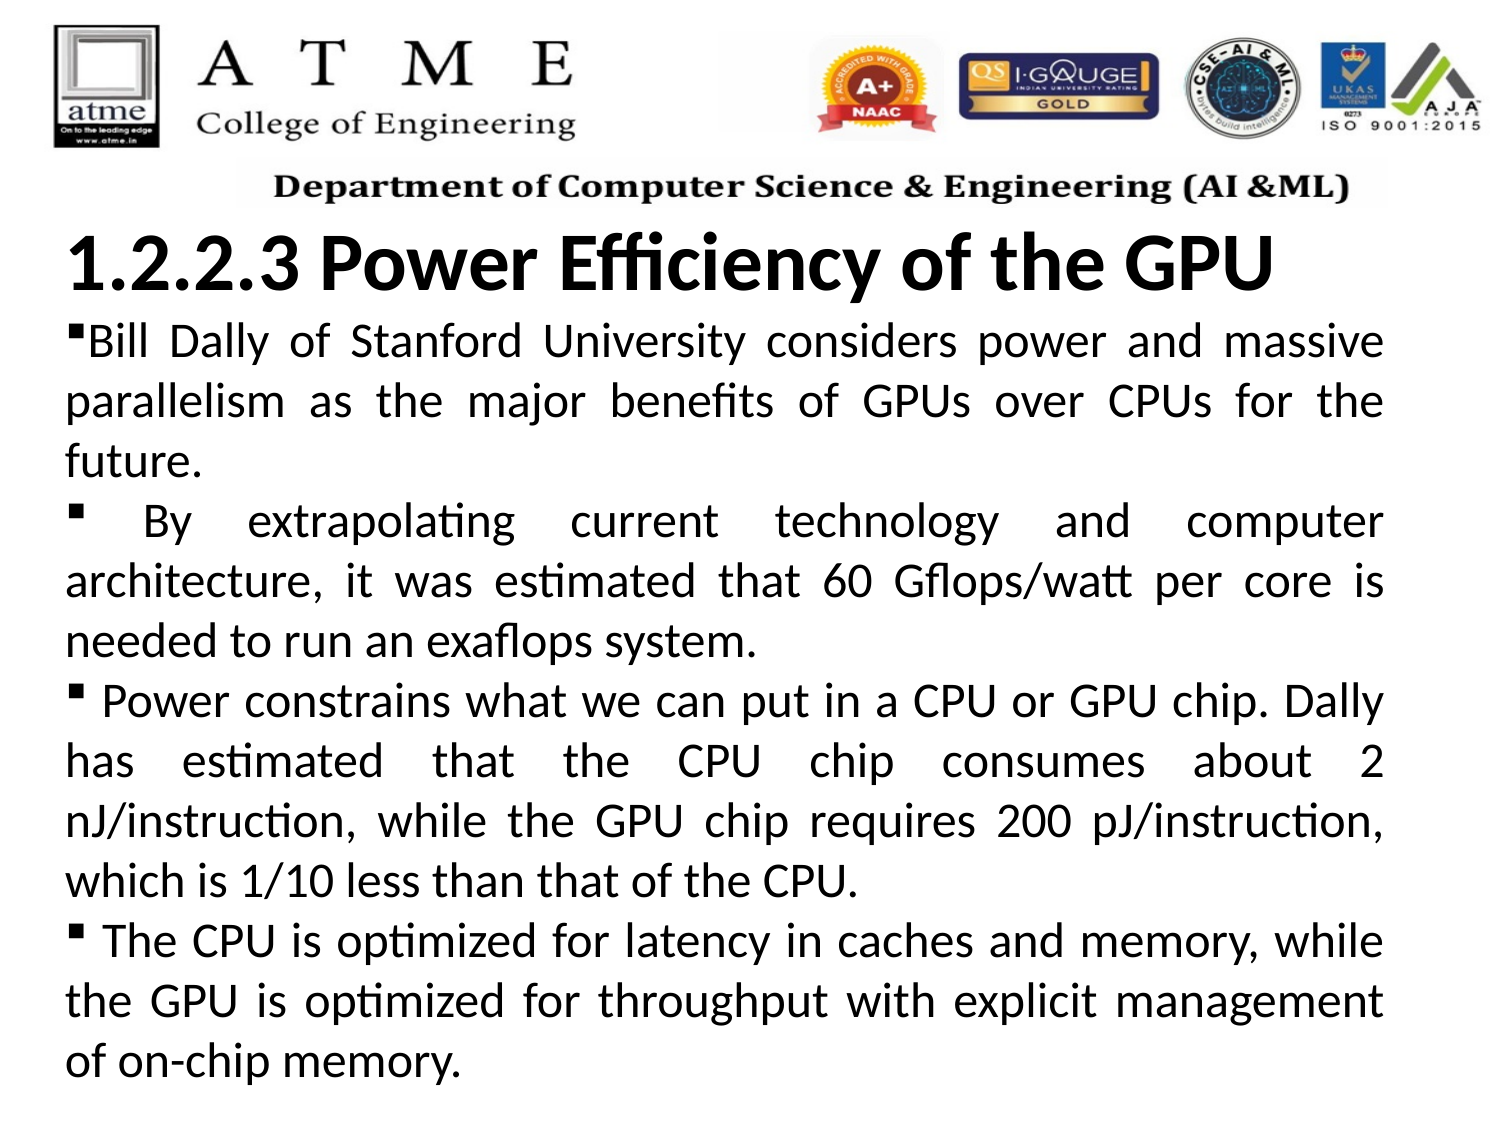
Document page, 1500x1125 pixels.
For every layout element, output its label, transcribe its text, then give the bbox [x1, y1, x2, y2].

picture [24, 0, 1500, 226]
text_box 1.2.2.3 Power Efficiency of the GPU Bill Dally of Stanford University considers power and massive parallelism as the major benefits of GPUs over CPUs for the future. By extrapolating current technology and computer architecture, it was estimated that 60 Gflops/watt per core is needed to run an exaflops system. Power constrains what we can put in a CPU or GPU chip. Dally has estimated that the CPU chip consumes about 2 nJ/instruction, while the GPU chip requires 200 pJ/instruction, which is 1/10 less than that of the CPU. The CPU is optimized for latency in caches and memory, while the GPU is optimized for throughput with explicit management of on-chip memory. [49, 234, 1400, 1125]
